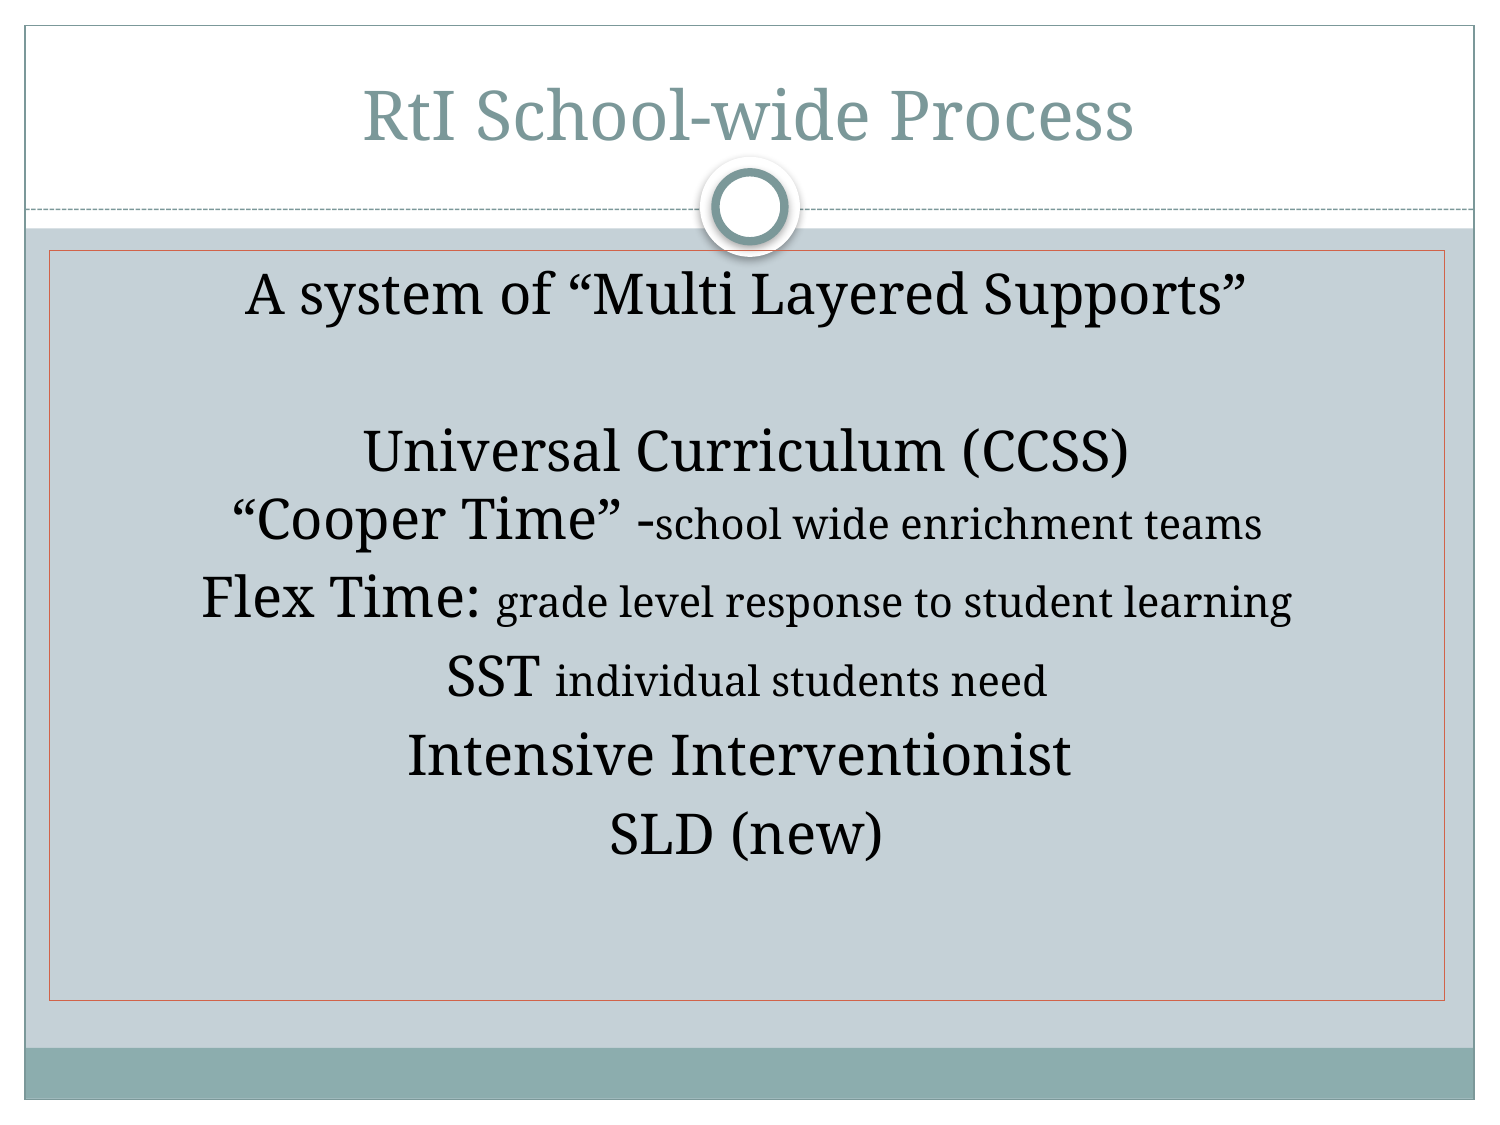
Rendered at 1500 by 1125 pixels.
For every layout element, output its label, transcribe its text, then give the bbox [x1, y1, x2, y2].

title RtI School-wide Process [49, 37, 1450, 162]
list A system of “Multi Layered Supports” Universal Curriculum (CCSS) “Cooper Time” -school wide enrichment teams Flex Time: grade level response to student learning SST individual students need Intensive Interventionist SLD (new) [49, 250, 1445, 1001]
